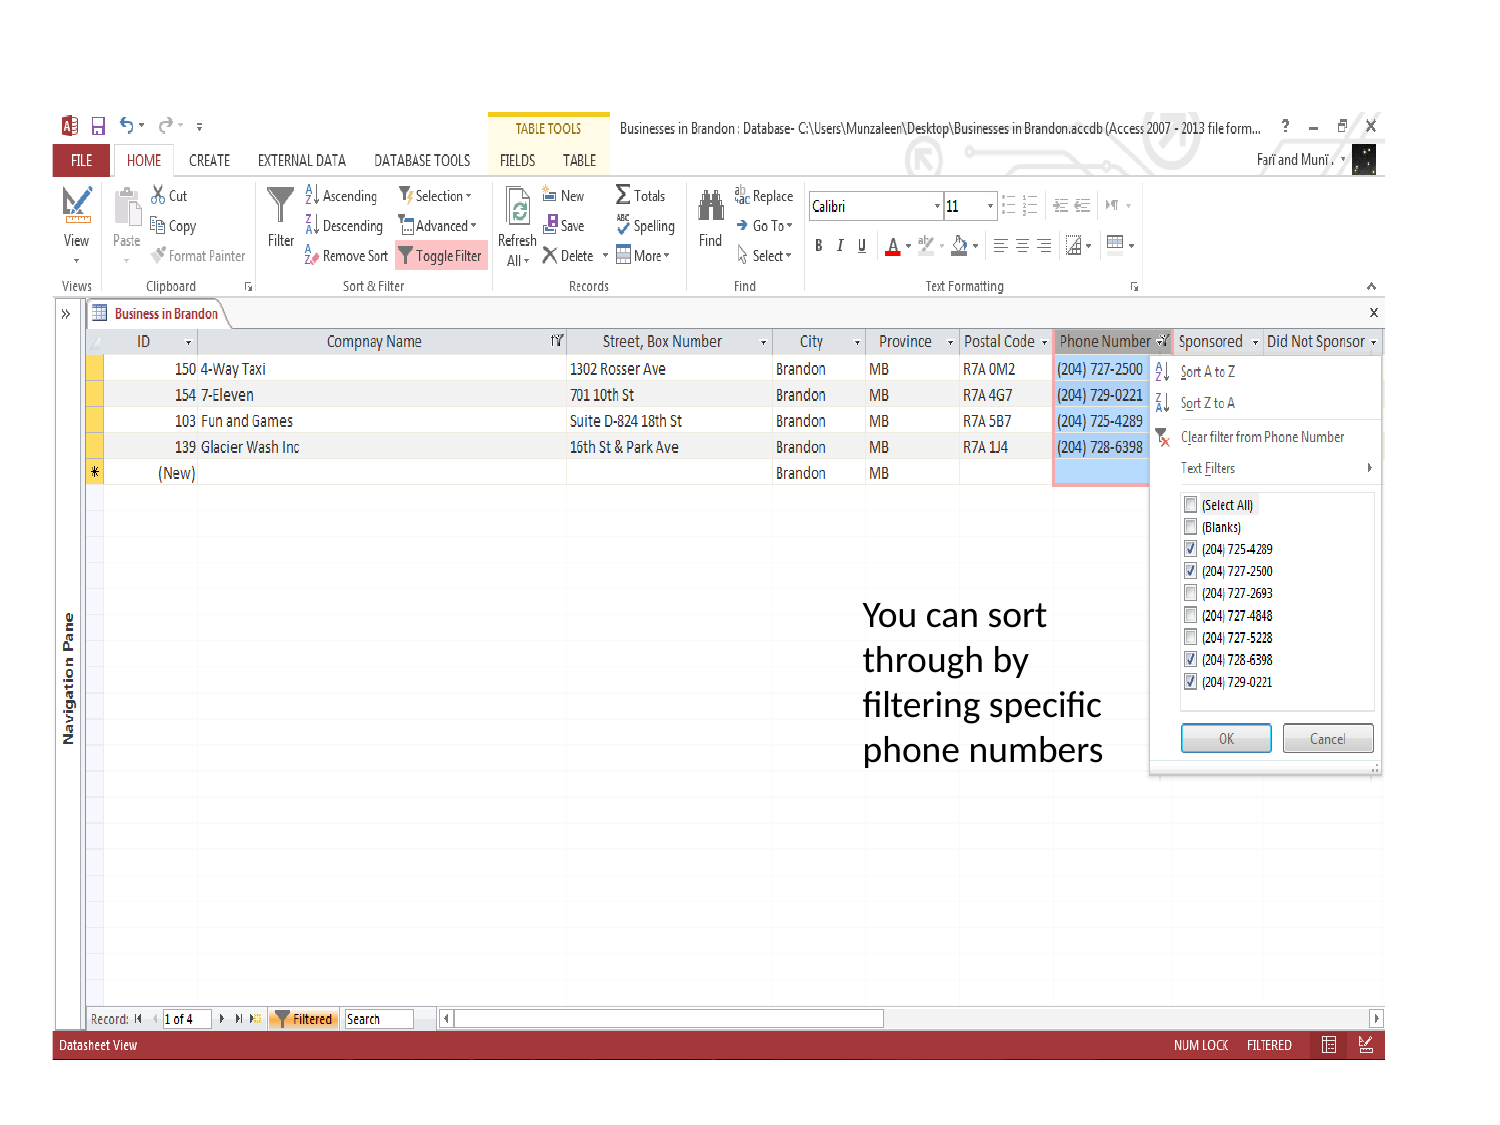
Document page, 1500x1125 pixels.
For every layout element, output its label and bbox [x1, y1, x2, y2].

picture [52, 112, 1386, 1061]
